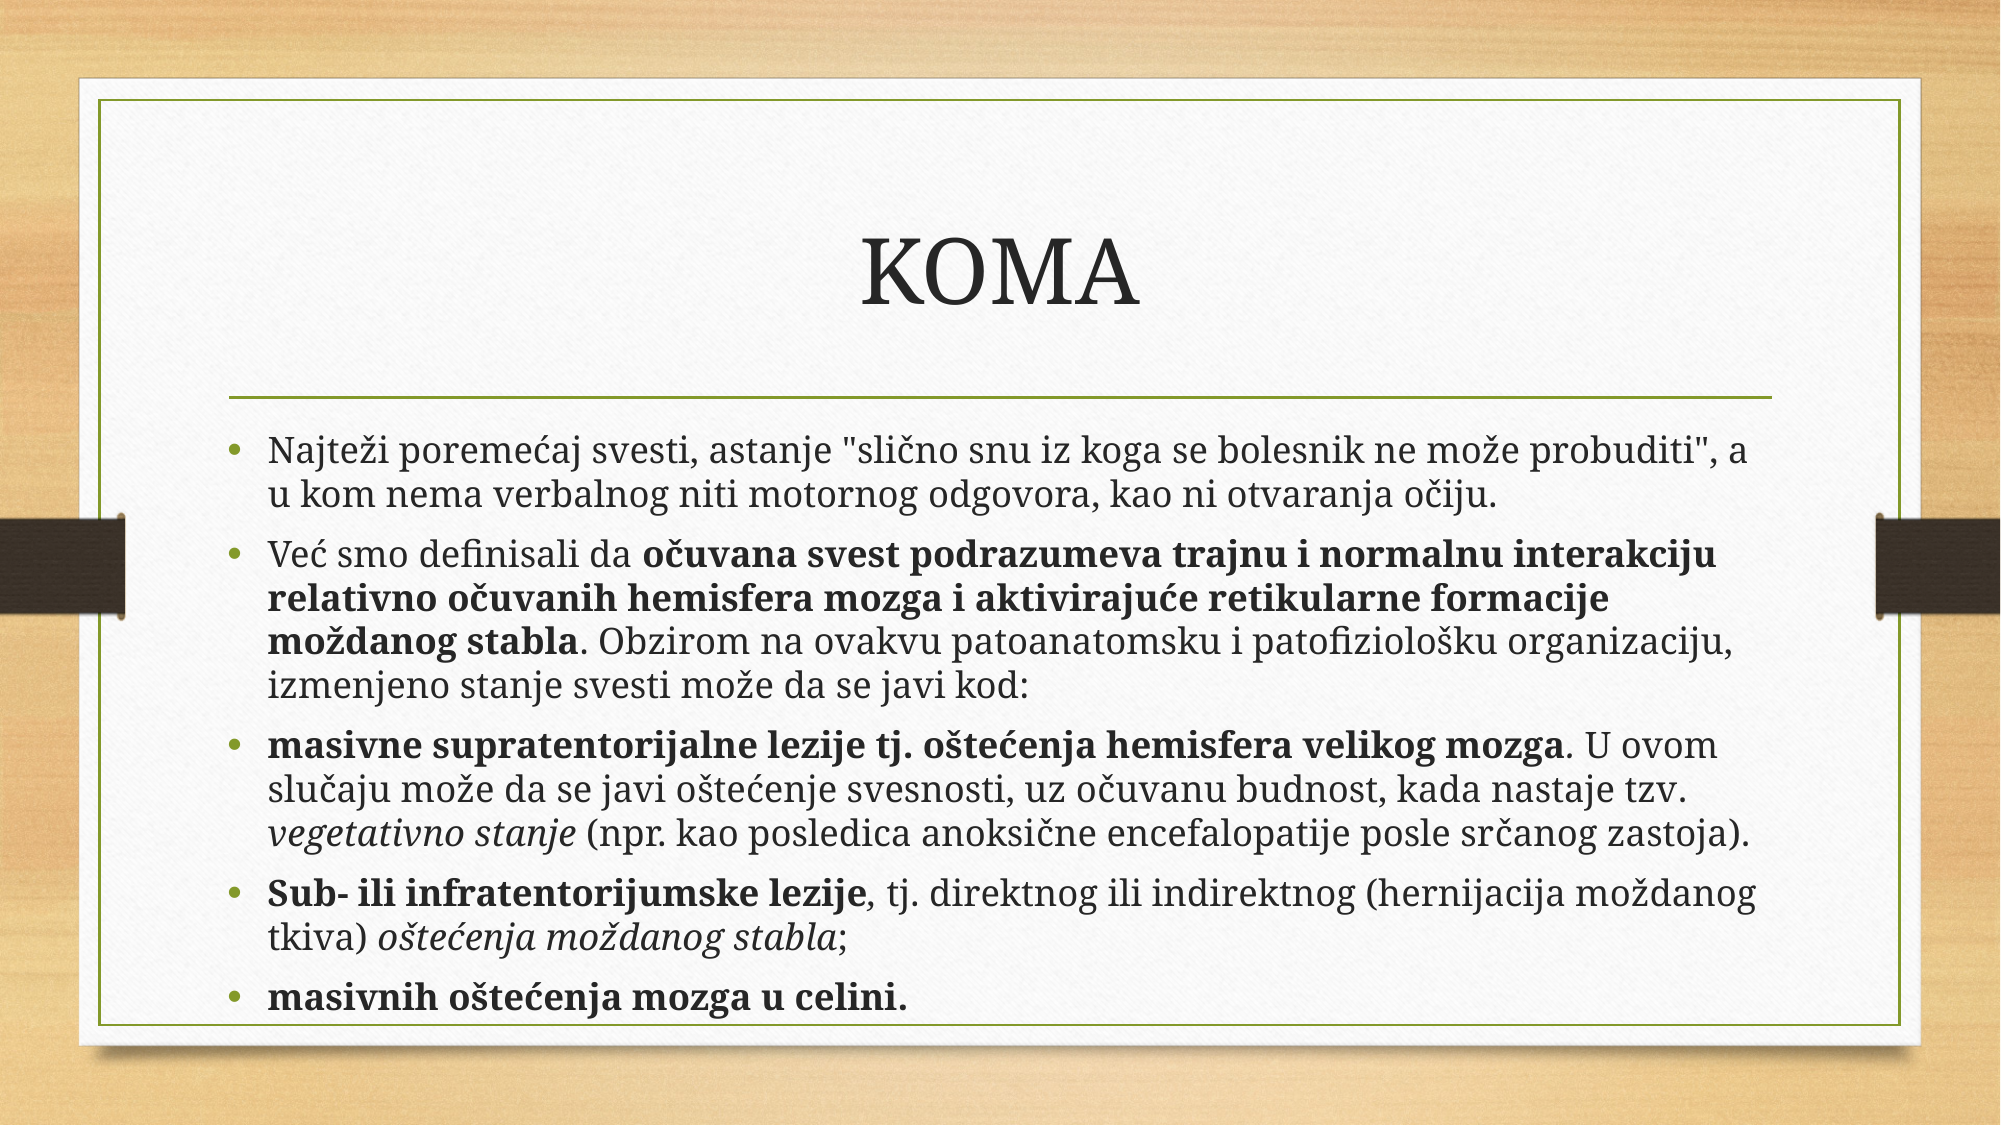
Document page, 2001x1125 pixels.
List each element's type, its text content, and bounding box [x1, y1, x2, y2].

picture [0, 0, 2001, 1125]
title KOMA [212, 161, 1788, 375]
list Najteži poremećaj svesti, astanje "slično snu iz koga se bolesnik ne može probuditi", a u kom nema verbalnog niti motornog odgovora, kao ni otvaranja očiju. Već smo definisali da očuvana svest podrazumeva trajnu i normalnu interakciju relativno očuvanih hemisfera mozga i aktivirajuće retikularne formacije moždanog stabla. Obzirom na ovakvu patoanatomsku i patofiziološku organizaciju, izmenjeno stanje svesti može da se javi kod: masivne supratentorijalne lezije tj. oštećenja hemisfera velikog mozga. U ovom slučaju može da se javi oštećenje svesnosti, uz očuvanu budnost, kada nastaje tzv. vegetativno stanje (npr. kao posledica anoksične encefalopatije posle srčanog zastoja). Sub- ili infratentorijumske lezije, tj. direktnog ili indirektnog (hernijacija moždanog tkiva) oštećenja moždanog stabla; masivnih oštećenja mozga u celini. [212, 419, 1788, 1039]
